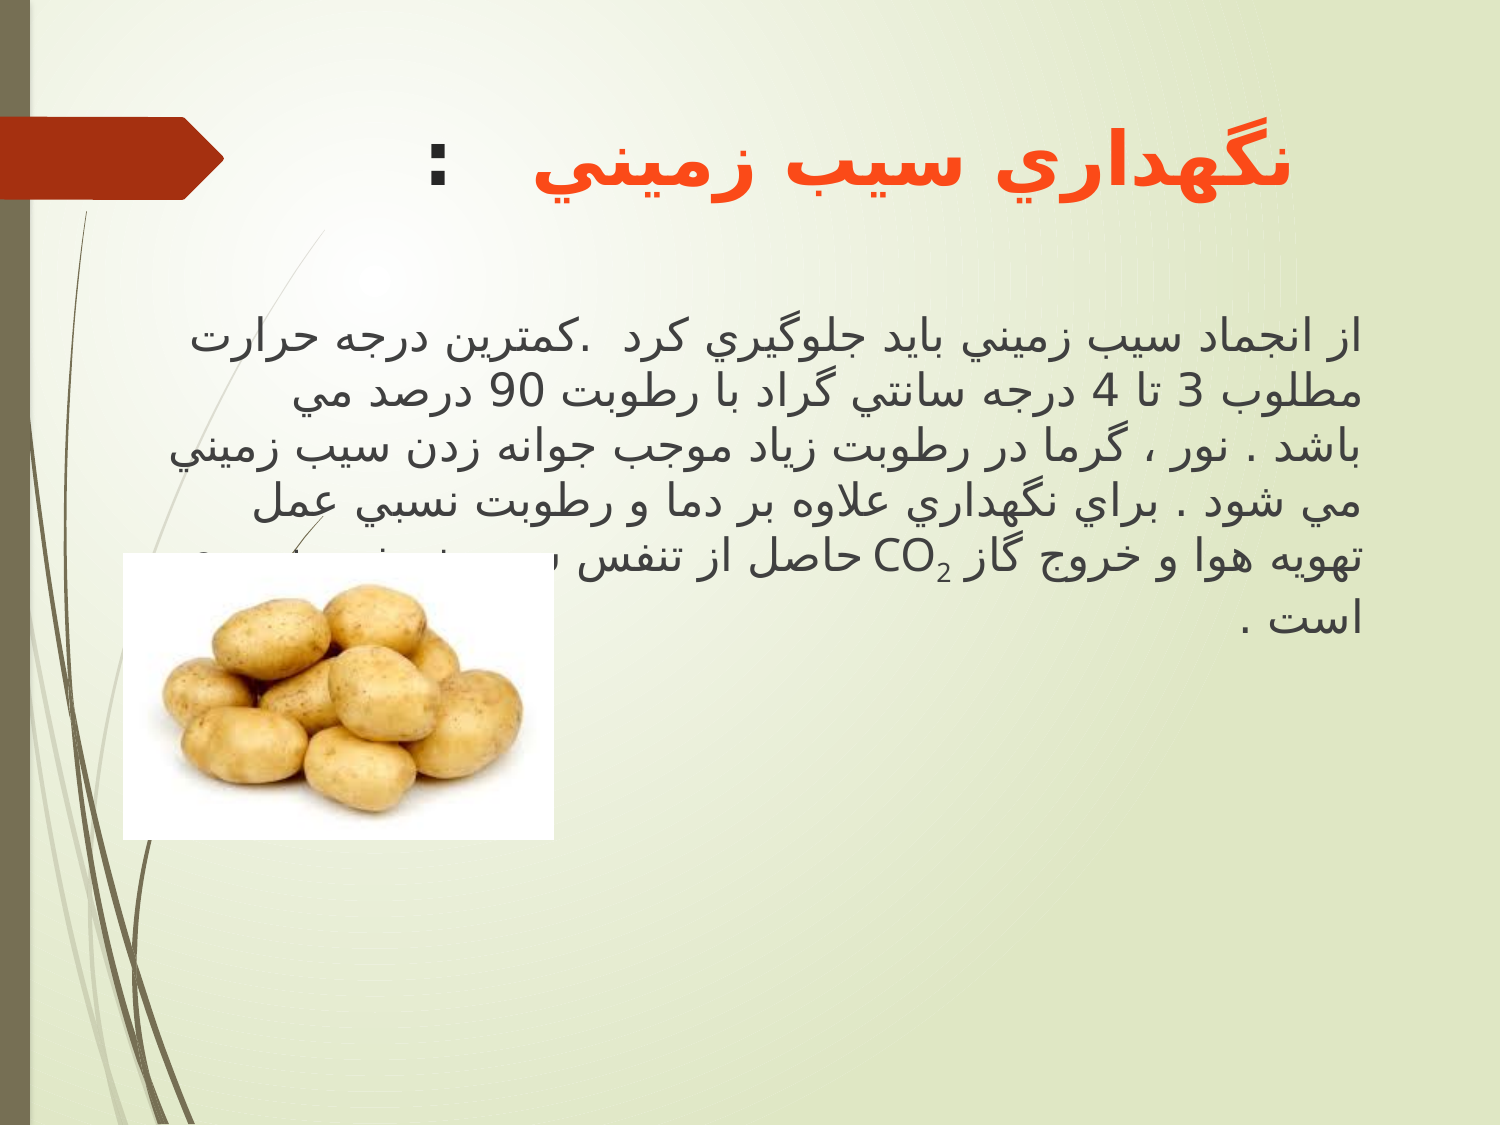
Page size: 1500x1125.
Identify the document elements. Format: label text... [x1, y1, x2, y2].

picture [123, 553, 554, 840]
title نگهداري سيب زميني : [319, 102, 1400, 243]
list از انجماد سيب زميني بايد جلوگيري كرد .كمترين درجه حرارت مطلوب 3 تا 4 درجه سانتي گراد با رطوبت 90 درصد مي باشد . نور ، گرما در رطوبت زياد موجب جوانه زدن سيب زميني مي شود . براي نگهداري علاوه بر دما و رطوبت نسبي عمل تهويه هوا و خروج گاز CO2 حاصل از تنفس سيب زميني ضروري است . [147, 243, 1436, 864]
